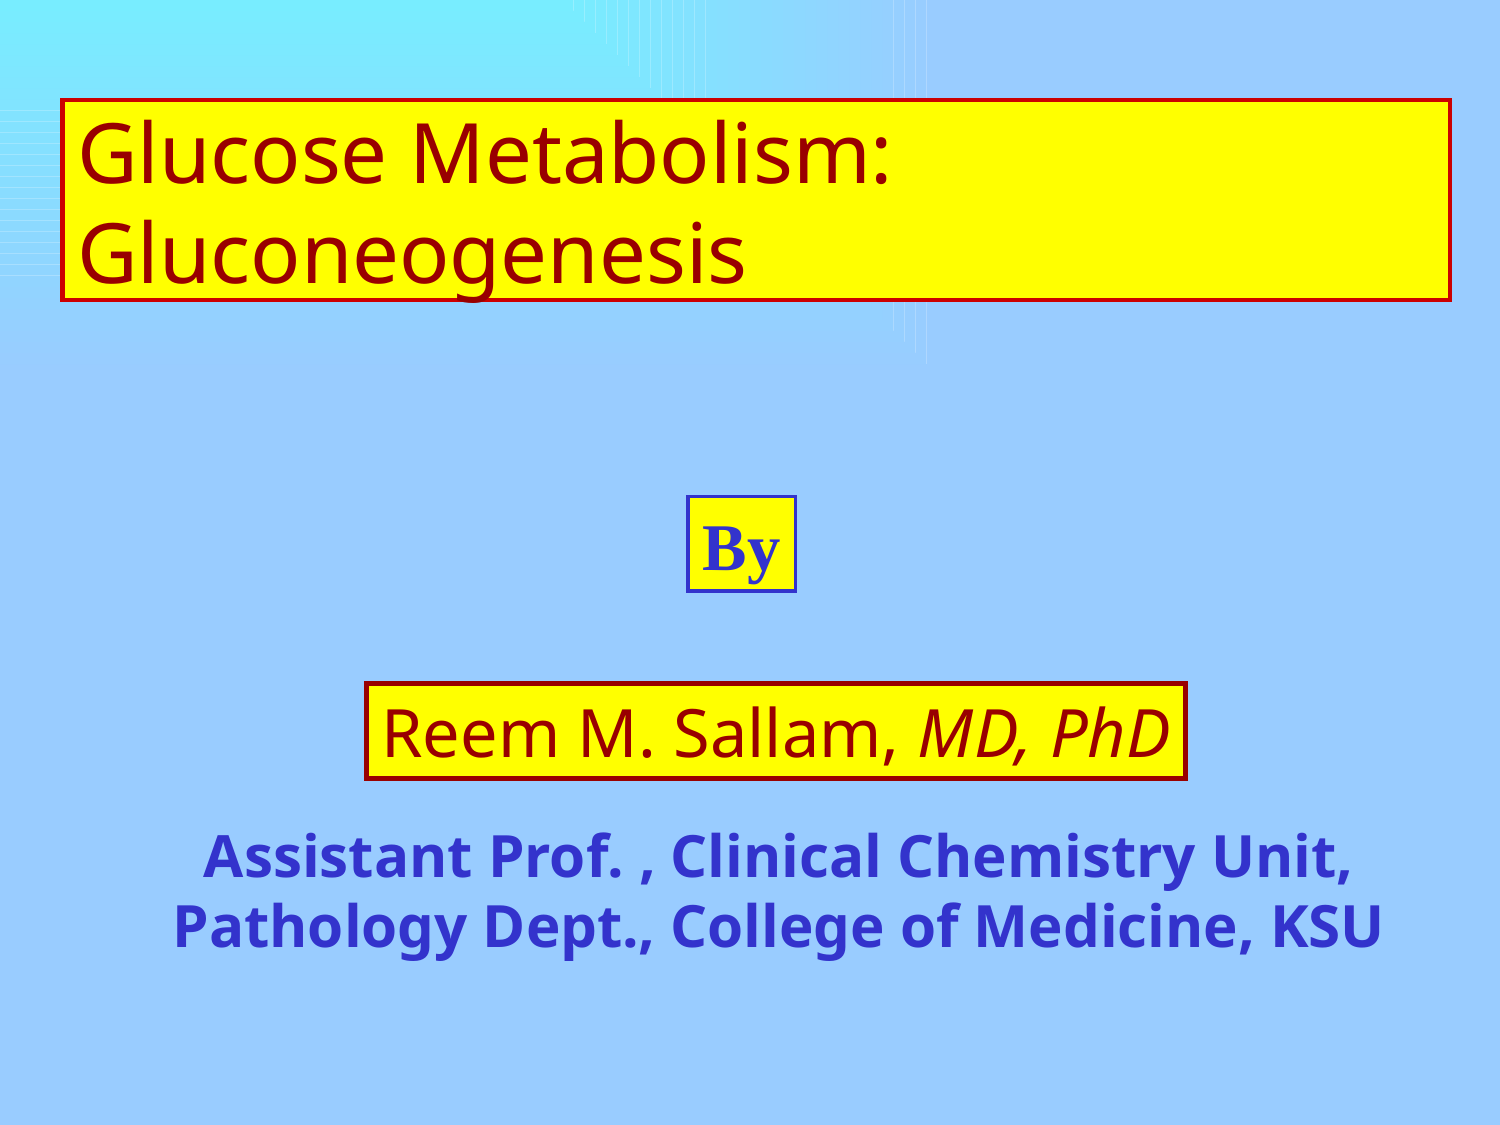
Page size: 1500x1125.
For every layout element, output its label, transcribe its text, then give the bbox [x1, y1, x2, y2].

text_box Reem M. Sallam, MD, PhD [366, 683, 1186, 779]
title Glucose Metabolism: Gluconeogenesis [62, 99, 1451, 301]
text_box Assistant Prof. , Clinical Chemistry Unit, Pathology Dept., College of Medicine, KSU [72, 812, 1485, 967]
text_box By [688, 496, 796, 591]
